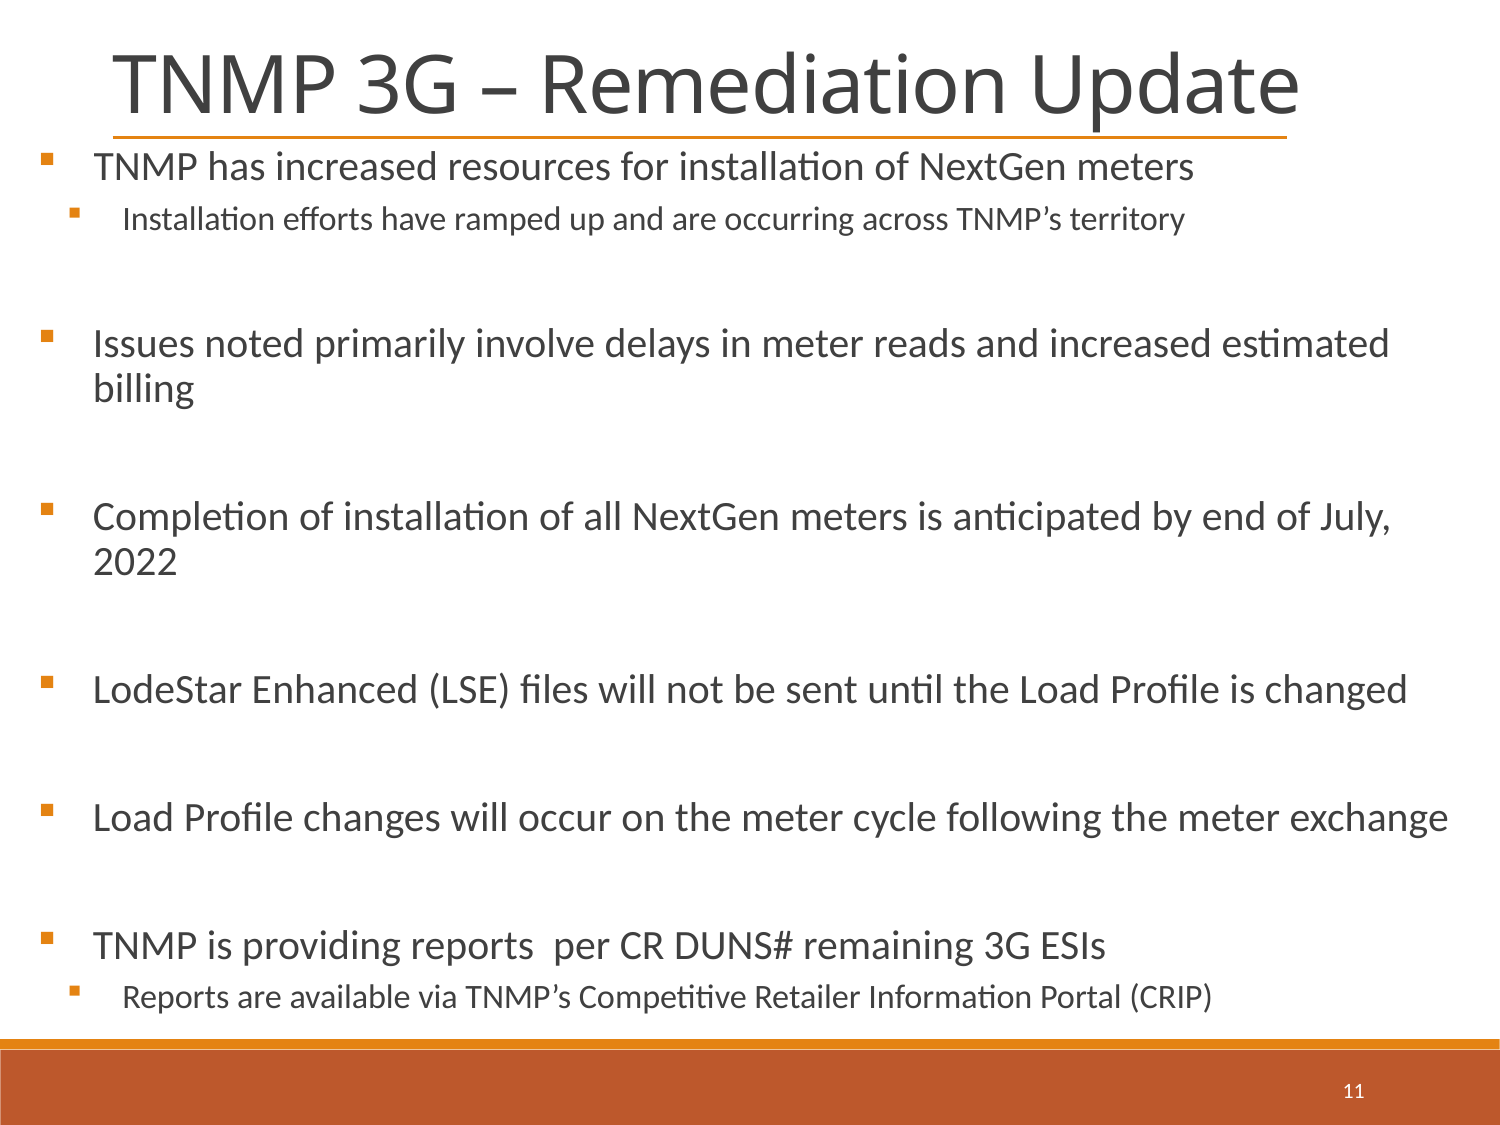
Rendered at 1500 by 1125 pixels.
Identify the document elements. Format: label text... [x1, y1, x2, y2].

list TNMP has increased resources for installation of NextGen meters Installation efforts have ramped up and are occurring across TNMP’s territory Issues noted primarily involve delays in meter reads and increased estimated billing Completion of installation of all NextGen meters is anticipated by end of July, 2022 LodeStar Enhanced (LSE) files will not be sent until the Load Profile is changed Load Profile changes will occur on the meter cycle following the meter exchange TNMP is providing reports per CR DUNS# remaining 3G ESIs Reports are available via TNMP’s Competitive Retailer Information Portal (CRIP) [37, 137, 1475, 1038]
title TNMP 3G – Remediation Update [97, 31, 1332, 137]
slide_number 11 [1218, 1059, 1380, 1120]
